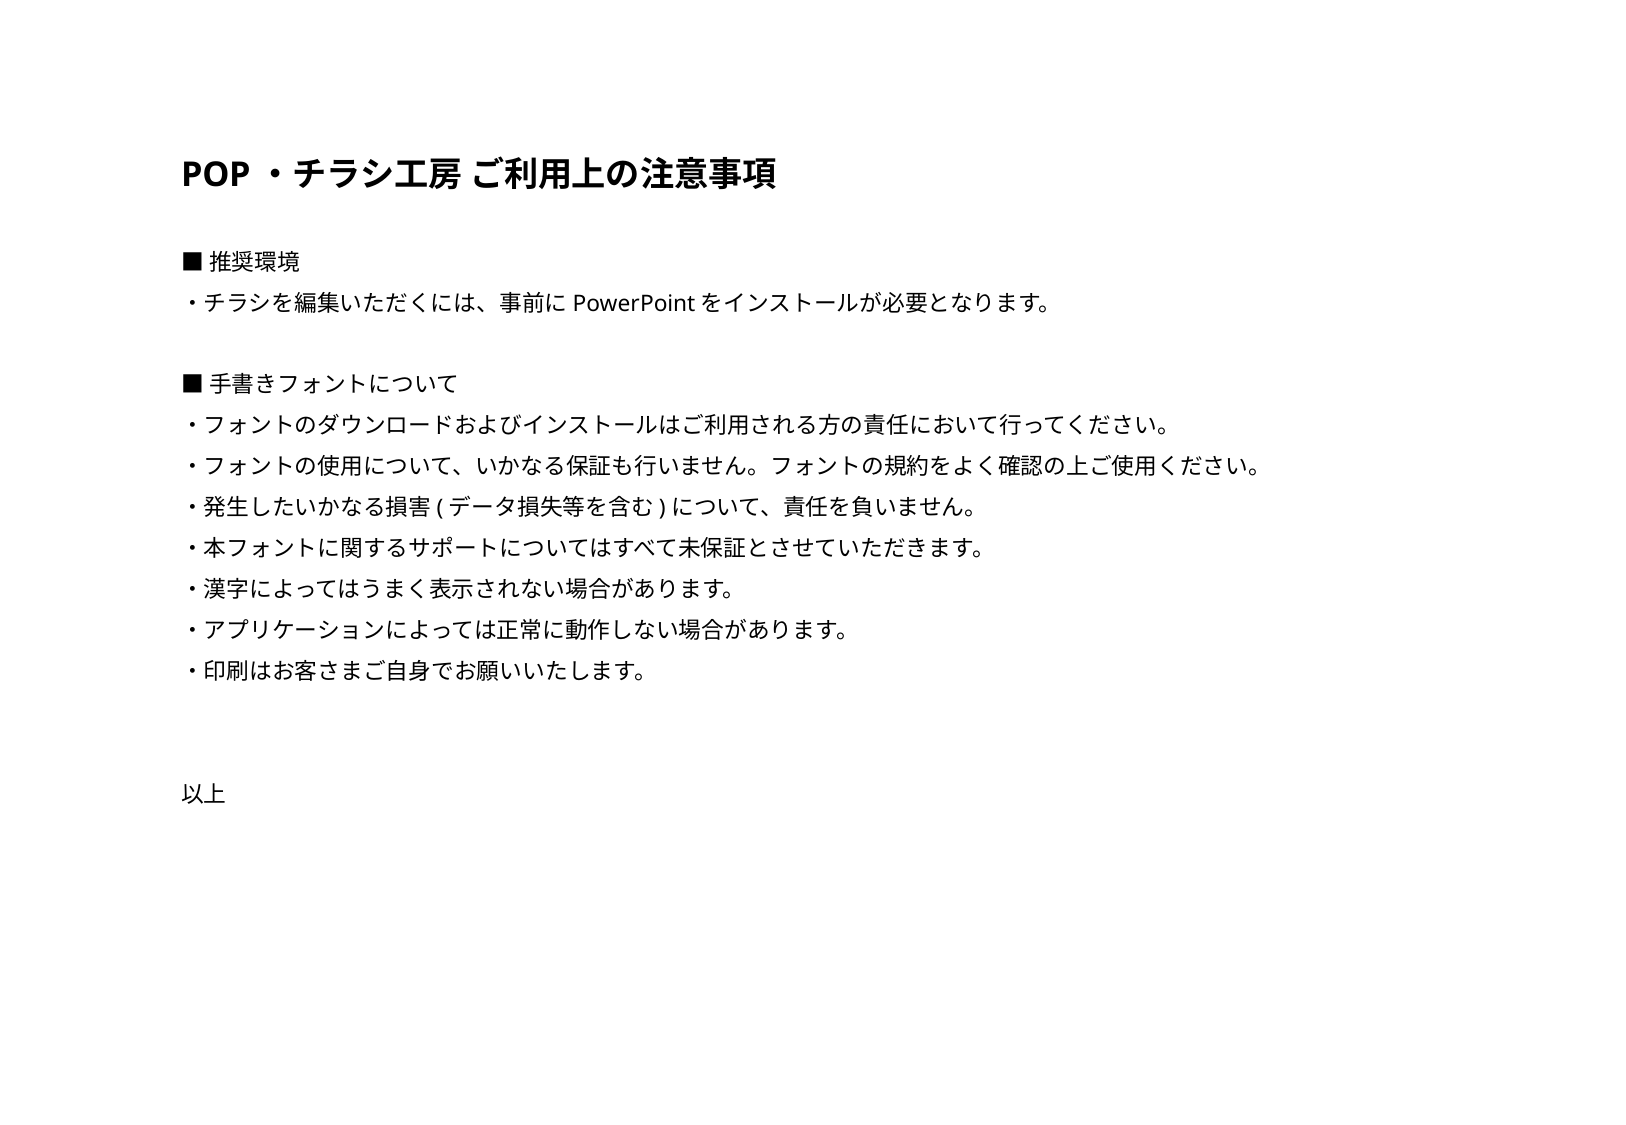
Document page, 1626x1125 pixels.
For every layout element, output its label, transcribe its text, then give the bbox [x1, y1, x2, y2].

text_box POP・チラシ工房 ご利用上の注意事項 ■推奨環境 ・チラシを編集いただくには、事前にPowerPointをインストールが必要となります。 ■手書きフォントについて ・フォントのダウンロードおよびインストールはご利用される方の責任において行ってください。 ・フォントの使用について、いかなる保証も行いません。フォントの規約をよく確認の上ご使用ください。 ・発生したいかなる損害(データ損失等を含む)について、責任を負いません。 ・本フォントに関するサポートについてはすべて未保証とさせていただきます。 ・漢字によってはうまく表示されない場合があります。 ・アプリケーションによっては正常に動作しない場合があります。 ・印刷はお客さまご自身でお願いいたします。 以上 [165, 123, 1468, 468]
